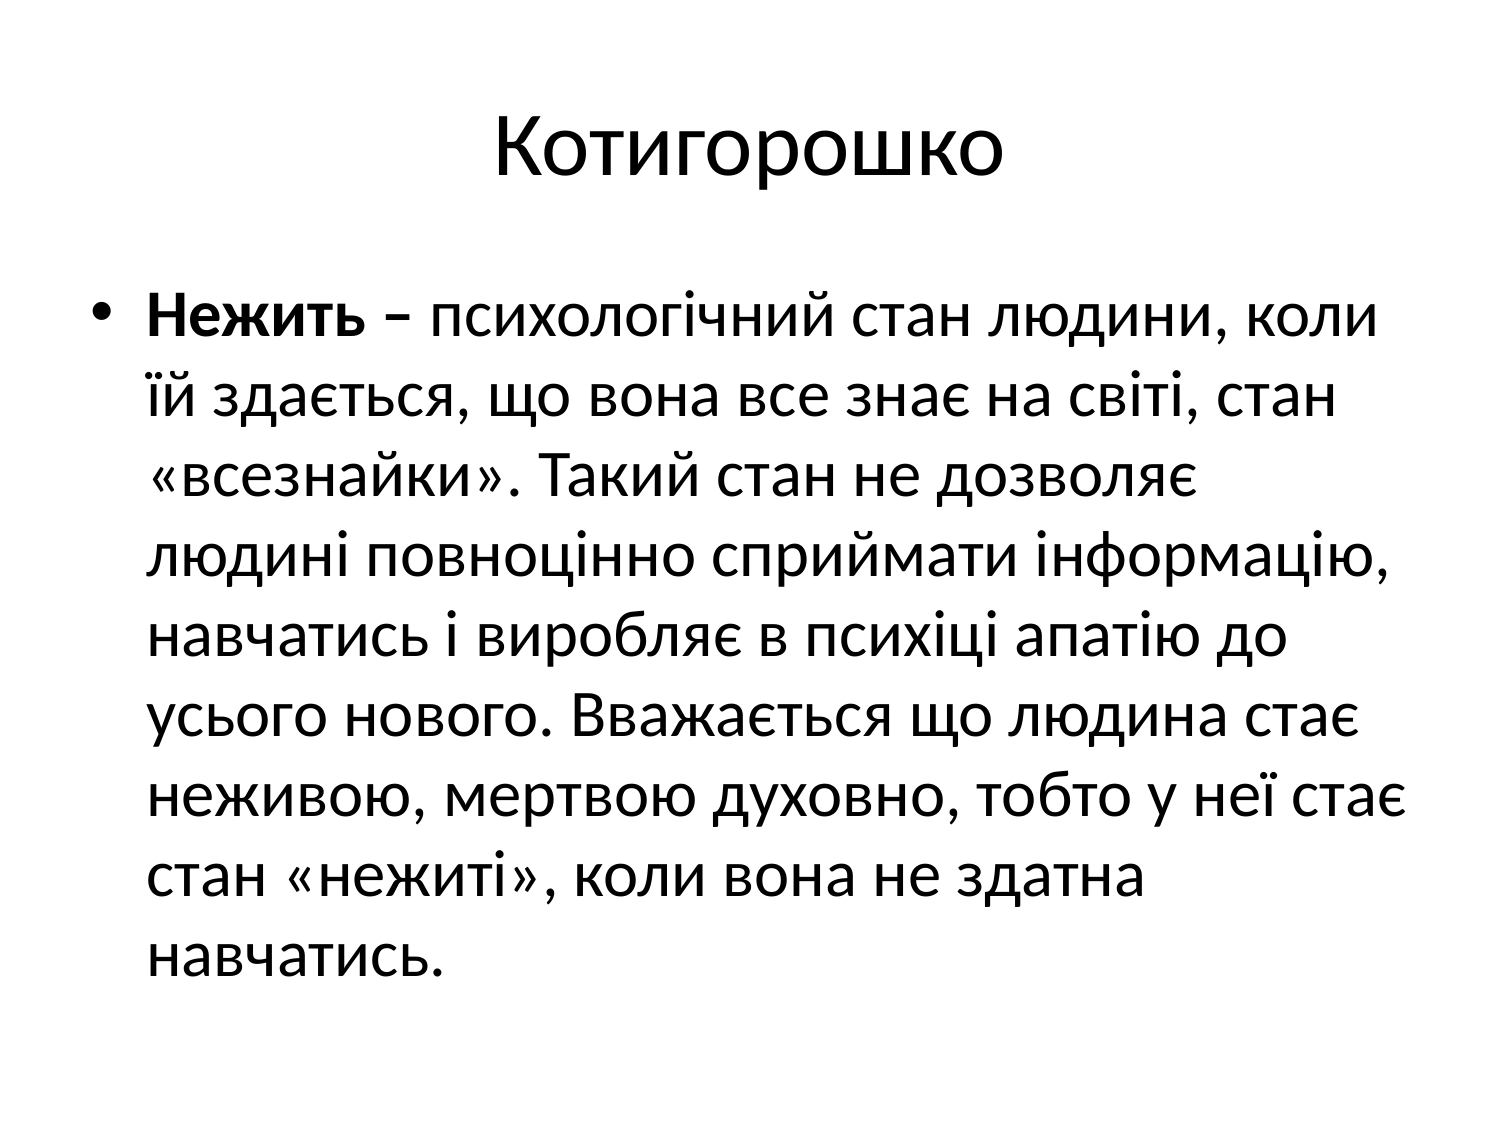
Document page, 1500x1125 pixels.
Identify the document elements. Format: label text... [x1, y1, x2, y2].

title Котигорошко [75, 45, 1425, 233]
list Нежить – психологічний стан людини, коли їй здається, що вона все знає на світі, стан «всезнайки». Такий стан не дозволяє людині повноцінно сприймати інформацію, навчатись і виробляє в психіці апатію до усього нового. Вважається що людина стає неживою, мертвою духовно, тобто у неї стає стан «нежиті», коли вона не здатна навчатись. [75, 262, 1425, 1005]
